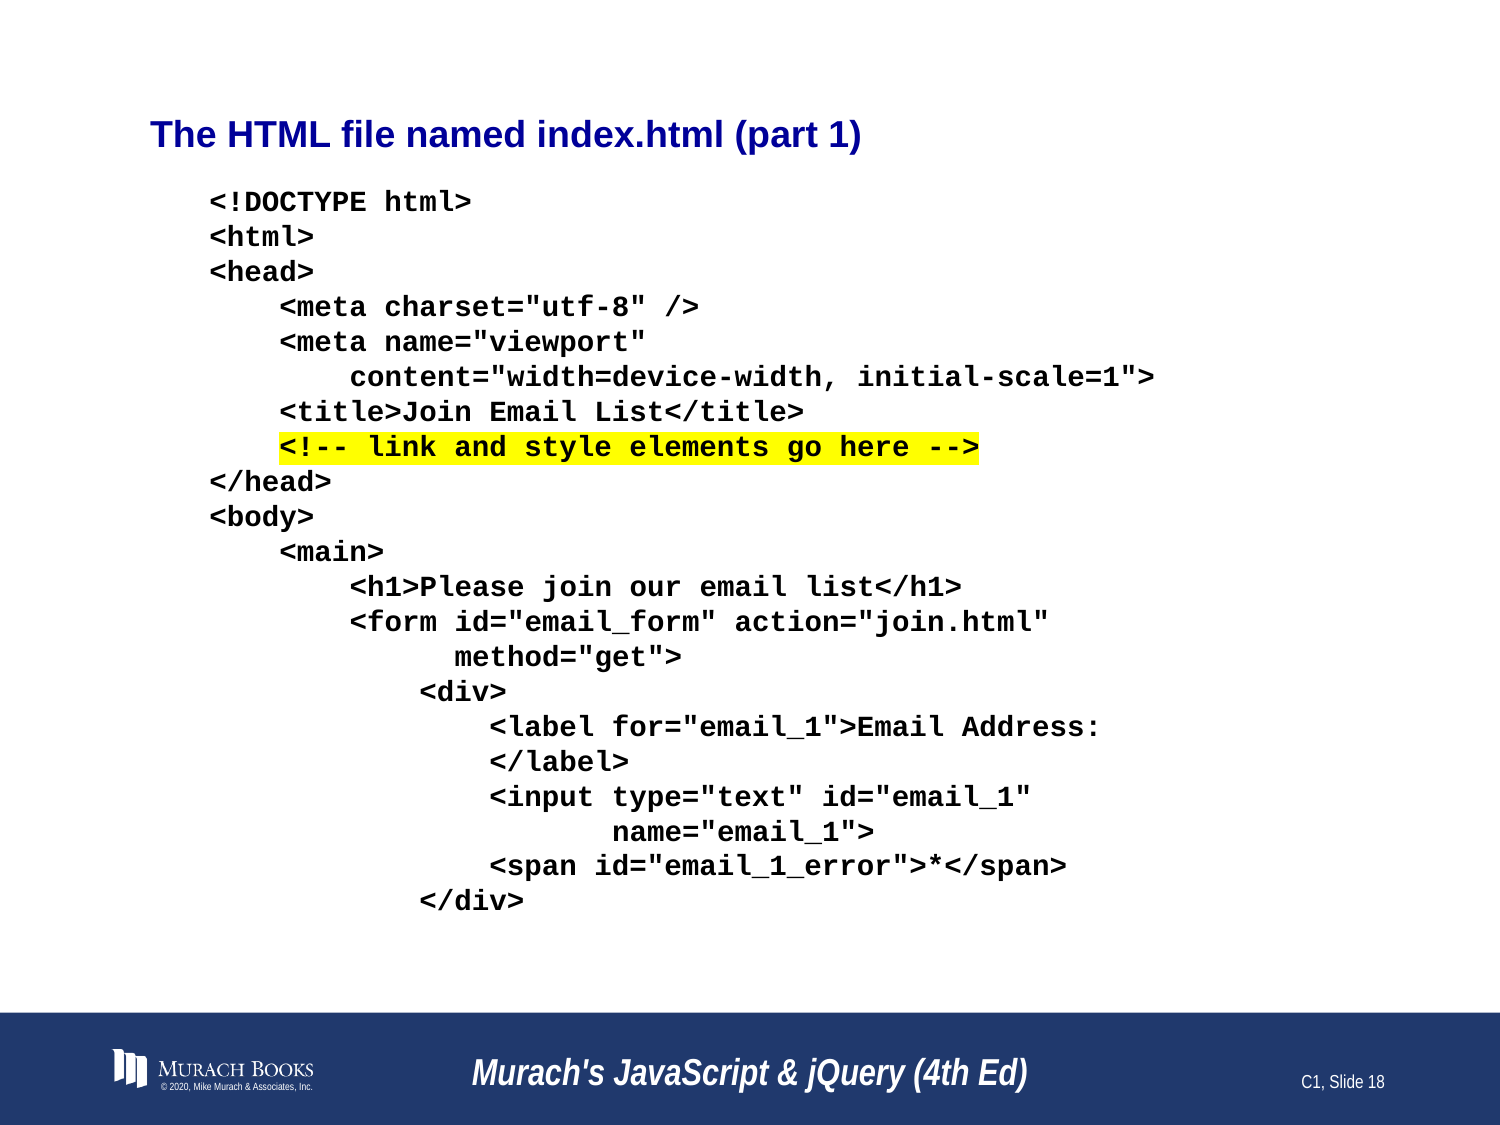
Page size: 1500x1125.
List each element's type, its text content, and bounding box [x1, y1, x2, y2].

slide_number C1, Slide 18 [1087, 1025, 1400, 1100]
list <!DOCTYPE html> <html> <head> <meta charset="utf-8" /> <meta name="viewport" content="width=device-width, initial-scale=1"> <title>Join Email List</title> <!-- link and style elements go here --> </head> <body> <main> <h1>Please join our email list</h1> <form id="email_form" action="join.html" method="get"> <div> <label for="email_1">Email Address: </label> <input type="text" id="email_1" name="email_1"> <span id="email_1_error">*</span> </div> [137, 174, 1350, 975]
slide_number Murach's JavaScript & jQuery (4th Ed) [463, 1025, 1050, 1100]
footer © 2020, Mike Murach & Associates, Inc. [12, 1025, 463, 1100]
title The HTML file named index.html (part 1) [150, 110, 1350, 156]
